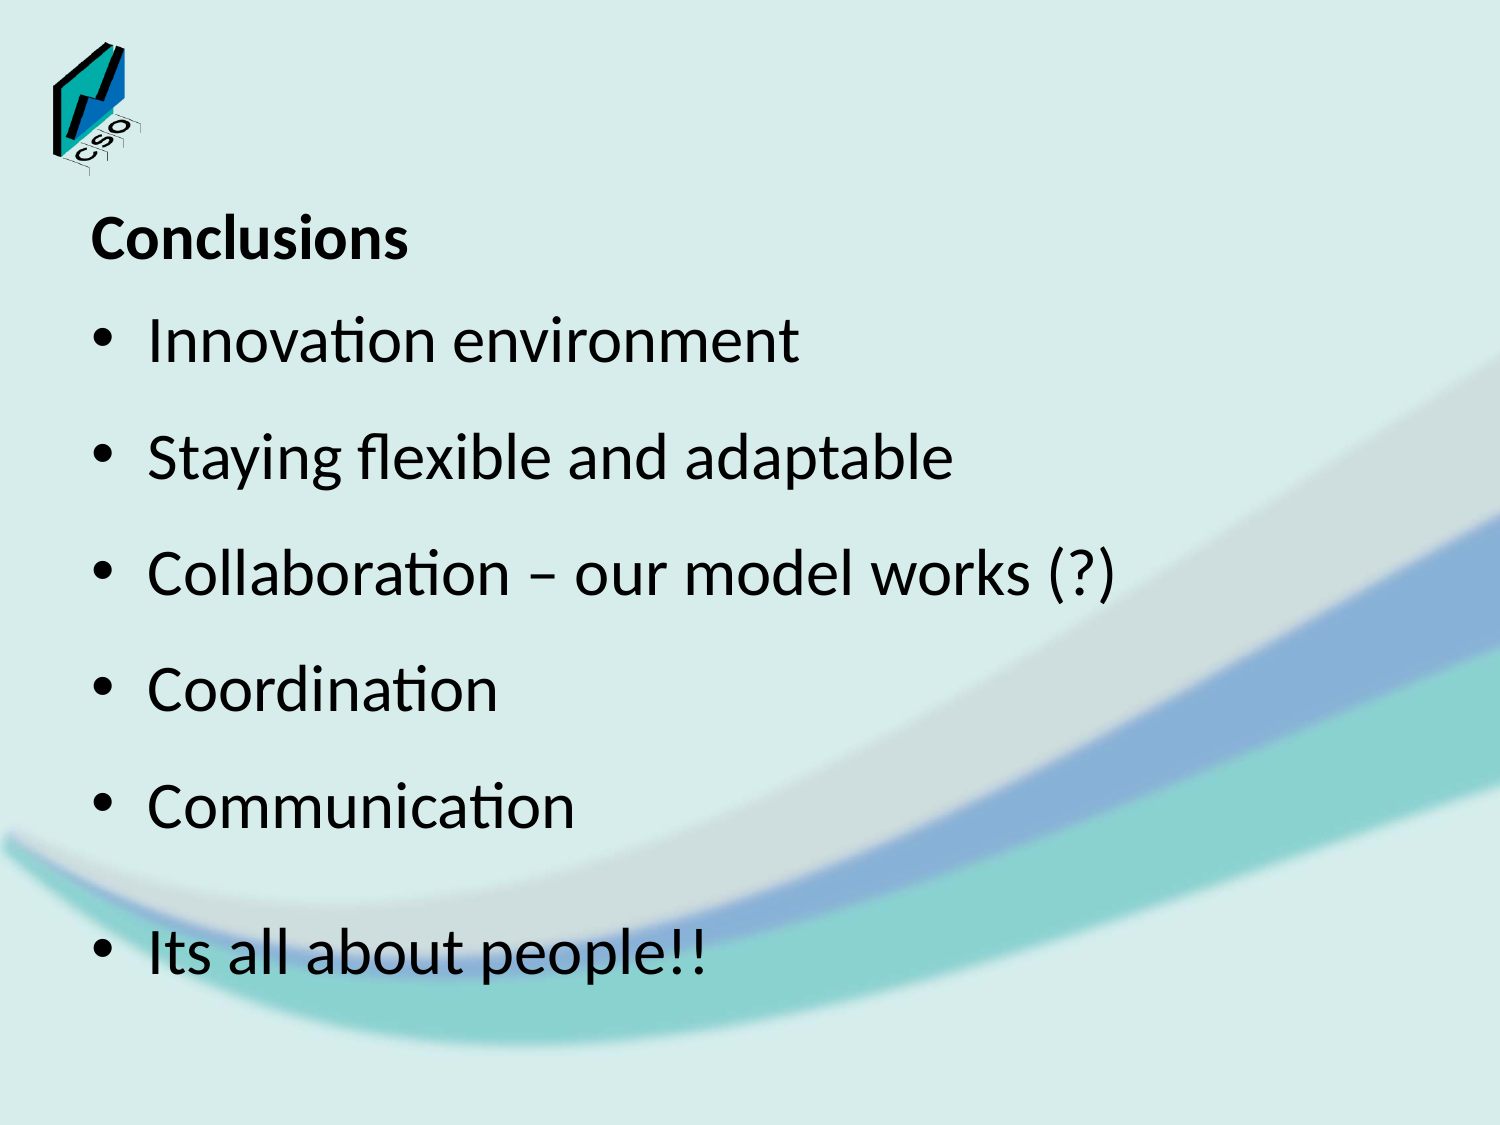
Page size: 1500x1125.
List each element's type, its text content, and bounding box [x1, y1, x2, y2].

picture [0, 0, 1500, 1125]
title [76, 113, 1427, 149]
list Conclusions Innovation environment Staying flexible and adaptable Collaboration – our model works (?) Coordination Communication Its all about people!! [76, 149, 1427, 1071]
